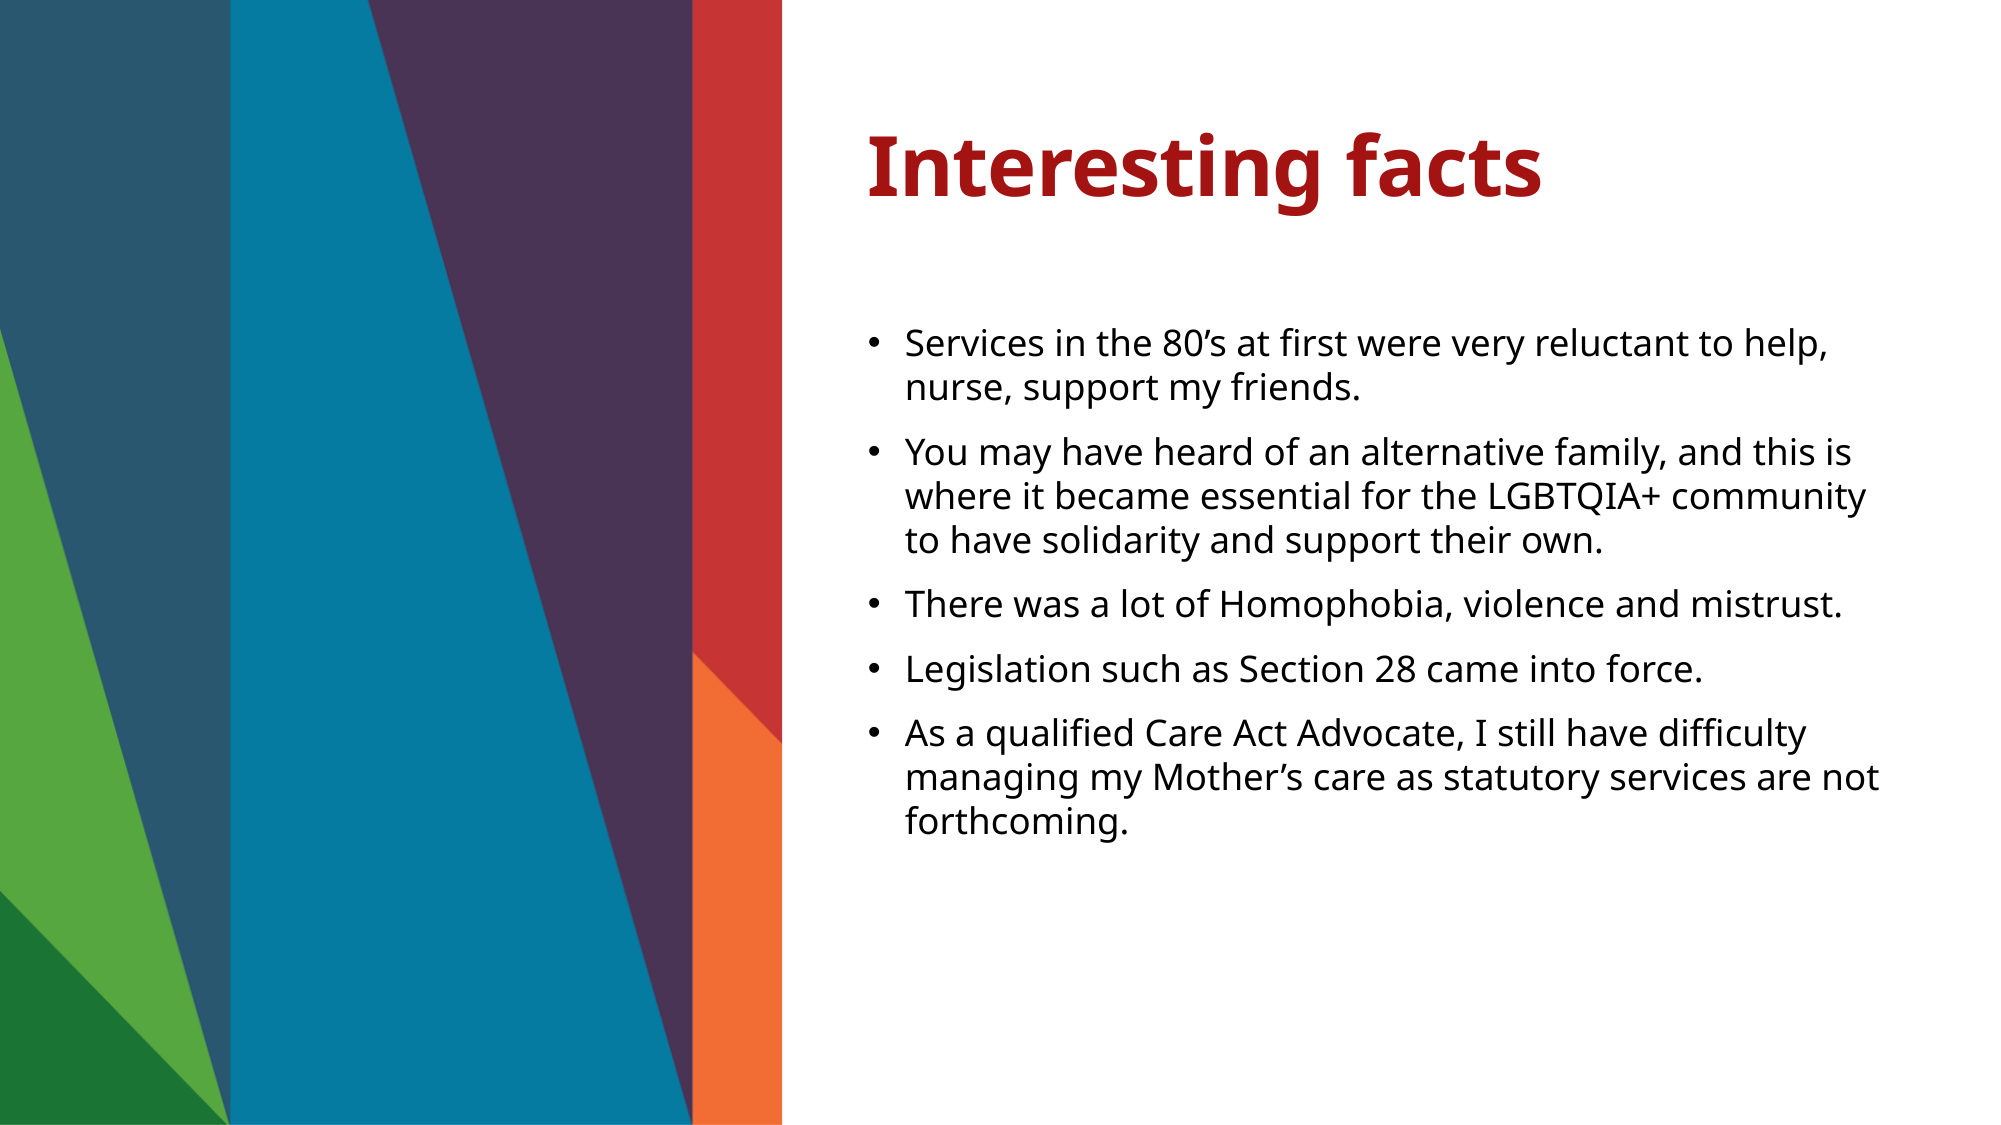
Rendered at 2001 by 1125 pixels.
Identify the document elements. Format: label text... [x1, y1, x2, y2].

title Interesting facts [852, 117, 1916, 312]
picture [368, 0, 783, 1125]
picture [0, 0, 230, 1125]
list Services in the 80’s at first were very reluctant to help, nurse, support my friends. You may have heard of an alternative family, and this is where it became essential for the LGBTQIA+ community to have solidarity and support their own. There was a lot of Homophobia, violence and mistrust. Legislation such as Section 28 came into force. As a qualified Care Act Advocate, I still have difficulty managing my Mother’s care as statutory services are not forthcoming. [852, 312, 1916, 850]
